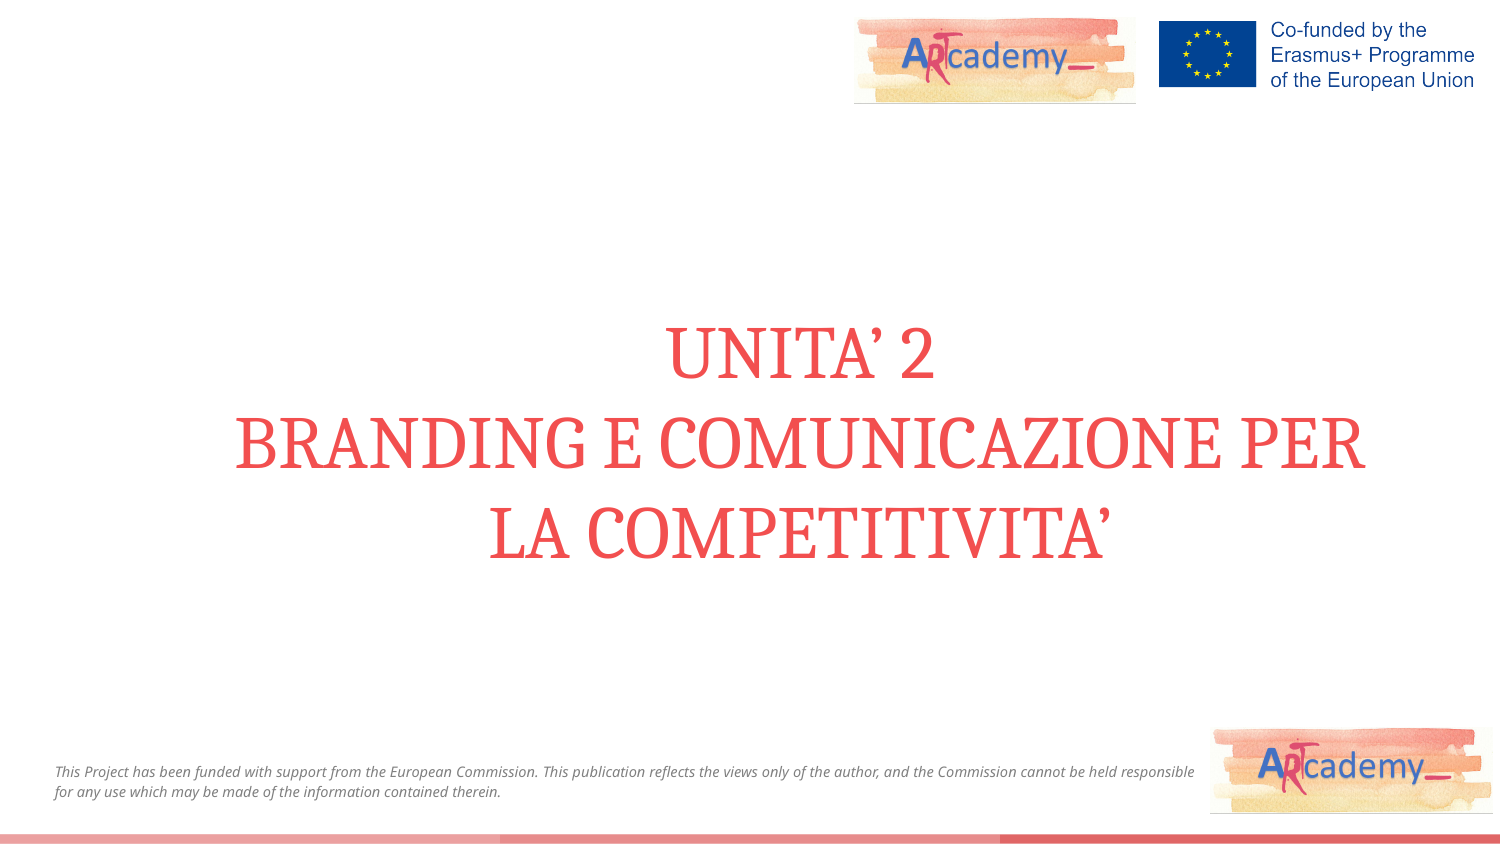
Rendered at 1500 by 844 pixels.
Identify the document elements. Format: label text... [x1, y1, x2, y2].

picture [1158, 21, 1474, 91]
text_box This Project has been funded with support from the European Commission. This publication reflects the views only of the author, and the Commission cannot be held responsible for any use which may be made of the information contained therein. [39, 754, 1205, 799]
picture [1210, 709, 1493, 844]
title UNITA’ 2 BRANDING E COMUNICAZIONE PER LA COMPETITIVITA’ [181, 210, 1421, 589]
picture [854, 0, 1137, 134]
